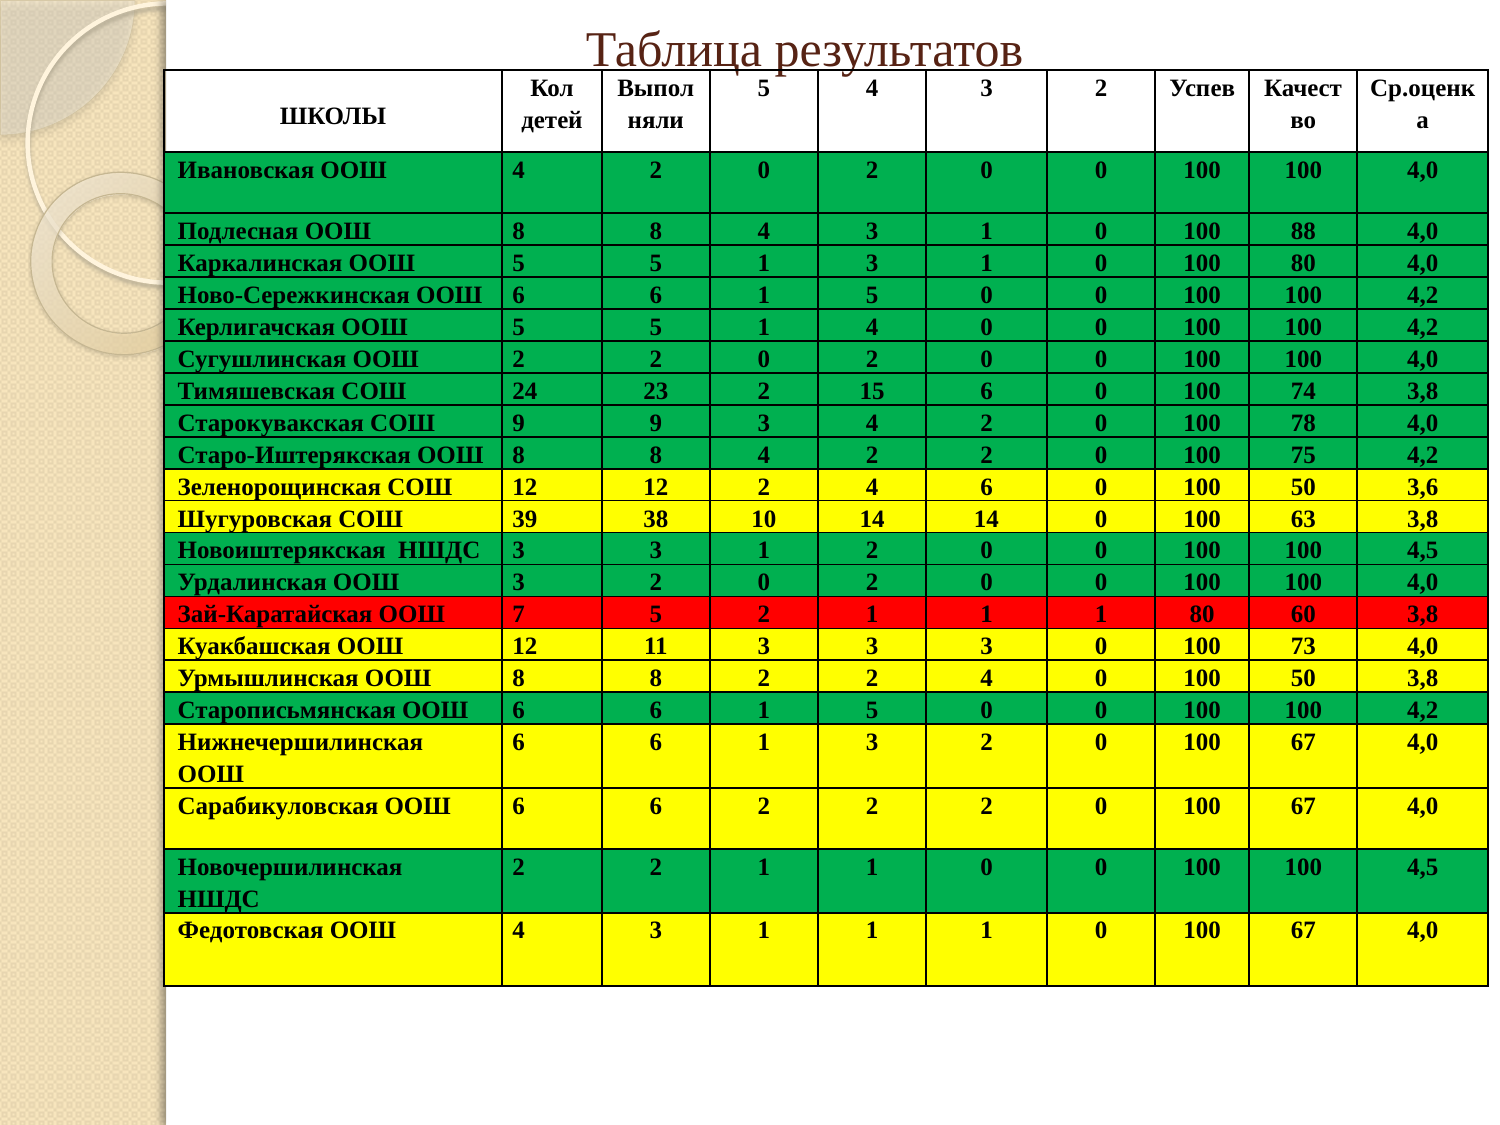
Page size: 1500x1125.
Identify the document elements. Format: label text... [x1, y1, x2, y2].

table_cell 0 [1048, 661, 1154, 691]
table_cell 3,6 [1358, 470, 1487, 500]
table_cell 4,5 [1358, 533, 1487, 564]
table_cell 2 [927, 406, 1046, 436]
table_cell 1 [927, 214, 1046, 244]
table_header 5 [711, 71, 817, 151]
table_cell 1 [927, 914, 1046, 985]
table_header Выполняли [603, 71, 709, 151]
table_cell 6 [503, 693, 601, 723]
table_cell 2 [819, 789, 925, 848]
table_cell Новочершилинская НШДС [165, 850, 501, 912]
table_cell 100 [1156, 789, 1248, 848]
table_cell 1 [711, 278, 817, 308]
table_cell 2 [819, 342, 925, 372]
table_cell 38 [603, 501, 709, 532]
table_cell 88 [1250, 214, 1356, 244]
table_cell 6 [503, 725, 601, 787]
table_cell 0 [1048, 438, 1154, 468]
table_cell 1 [927, 246, 1046, 276]
table_cell 2 [927, 789, 1046, 848]
table_cell 100 [1250, 693, 1356, 723]
table_cell 0 [1048, 501, 1154, 532]
table_cell 100 [1156, 565, 1248, 596]
table_cell 0 [1048, 725, 1154, 787]
table_cell 80 [1250, 246, 1356, 276]
table_cell 4 [503, 914, 601, 985]
table_cell 100 [1250, 342, 1356, 372]
table_cell 14 [927, 501, 1046, 532]
table_cell 0 [927, 693, 1046, 723]
table_cell 74 [1250, 374, 1356, 404]
table_cell 4 [711, 438, 817, 468]
table_cell 4 [819, 310, 925, 340]
table_cell 0 [1048, 214, 1154, 244]
table_cell 4,0 [1358, 214, 1487, 244]
table_cell 0 [927, 310, 1046, 340]
table_cell 1 [711, 246, 817, 276]
table_cell 0 [1048, 246, 1154, 276]
table_cell 0 [1048, 914, 1154, 985]
table_cell Шугуровская СОШ [165, 501, 501, 532]
table_cell 6 [603, 693, 709, 723]
table_cell 2 [503, 850, 601, 912]
table_cell 1 [927, 597, 1046, 628]
table_cell 0 [1048, 153, 1154, 212]
table_cell 4,0 [1358, 246, 1487, 276]
table_cell 3,8 [1358, 374, 1487, 404]
table_cell Ивановская ООШ [165, 153, 501, 212]
table_cell 0 [927, 533, 1046, 564]
table_cell 4 [927, 661, 1046, 691]
table_header Успев [1156, 71, 1248, 151]
table_cell 2 [819, 153, 925, 212]
table_cell 12 [503, 629, 601, 659]
table_cell 6 [603, 789, 709, 848]
table_cell 3 [503, 565, 601, 596]
table_cell 11 [603, 629, 709, 659]
table_cell 0 [1048, 374, 1154, 404]
table_cell 3 [711, 629, 817, 659]
table_cell Ново-Сережкинская ООШ [165, 278, 501, 308]
table_cell Старо-Иштерякская ООШ [165, 438, 501, 468]
table_cell 23 [603, 374, 709, 404]
table_cell 8 [603, 661, 709, 691]
table_cell 2 [927, 725, 1046, 787]
table_cell 4,0 [1358, 406, 1487, 436]
table_cell 100 [1250, 850, 1356, 912]
table_cell 4,2 [1358, 278, 1487, 308]
table_cell 100 [1156, 246, 1248, 276]
table_cell 100 [1156, 438, 1248, 468]
table_cell 0 [927, 153, 1046, 212]
table_cell 4,0 [1358, 725, 1487, 787]
table_cell 0 [1048, 278, 1154, 308]
table_cell 50 [1250, 470, 1356, 500]
table_cell 5 [819, 693, 925, 723]
table_cell 100 [1156, 278, 1248, 308]
table_cell 4,0 [1358, 153, 1487, 212]
table_cell 3 [711, 406, 817, 436]
table_cell 5 [503, 246, 601, 276]
table_cell 100 [1156, 501, 1248, 532]
table_cell 50 [1250, 661, 1356, 691]
table_cell 0 [1048, 693, 1154, 723]
table_header ШКОЛЫ [165, 71, 501, 151]
table_cell 100 [1156, 661, 1248, 691]
table_cell 100 [1156, 406, 1248, 436]
table_cell 100 [1156, 629, 1248, 659]
table_cell 6 [927, 374, 1046, 404]
table_cell 0 [927, 278, 1046, 308]
table_cell Куакбашская ООШ [165, 629, 501, 659]
table_cell 4,0 [1358, 629, 1487, 659]
table_cell 5 [503, 310, 601, 340]
table_cell 3 [603, 914, 709, 985]
table_cell 100 [1156, 153, 1248, 212]
table_cell 4,0 [1358, 789, 1487, 848]
table_cell 100 [1250, 533, 1356, 564]
table_cell 0 [1048, 406, 1154, 436]
table_cell Нижнечершилинская ООШ [165, 725, 501, 787]
title Таблица результатов [246, 0, 1477, 69]
table_cell 3,8 [1358, 501, 1487, 532]
table_cell 9 [603, 406, 709, 436]
table_cell 0 [1048, 470, 1154, 500]
table_cell 100 [1156, 914, 1248, 985]
table_cell 4 [503, 153, 601, 212]
table_cell 67 [1250, 914, 1356, 985]
table_cell 0 [1048, 565, 1154, 596]
table_cell 1 [711, 533, 817, 564]
table_cell 5 [819, 278, 925, 308]
table_cell Урмышлинская ООШ [165, 661, 501, 691]
table_cell 2 [711, 470, 817, 500]
table_cell 0 [711, 565, 817, 596]
table_cell 39 [503, 501, 601, 532]
table_cell Сарабикуловская ООШ [165, 789, 501, 848]
table_cell 1 [711, 725, 817, 787]
table_cell 4,2 [1358, 693, 1487, 723]
table_cell 1 [819, 914, 925, 985]
table_cell 2 [711, 374, 817, 404]
table_cell 24 [503, 374, 601, 404]
table_cell Старокувакская СОШ [165, 406, 501, 436]
table_cell Федотовская ООШ [165, 914, 501, 985]
table_cell 12 [503, 470, 601, 500]
table_cell 3 [927, 629, 1046, 659]
table_cell 4,0 [1358, 914, 1487, 985]
table_cell Зай-Каратайская ООШ [165, 597, 501, 628]
table_cell Зеленорощинская СОШ [165, 470, 501, 500]
table_cell 100 [1156, 342, 1248, 372]
table_cell 0 [927, 342, 1046, 372]
table_header Ср.оценка [1358, 71, 1487, 151]
table_cell 1 [711, 693, 817, 723]
table_cell 3 [503, 533, 601, 564]
table_cell 14 [819, 501, 925, 532]
table_cell 2 [927, 438, 1046, 468]
table_cell 3,8 [1358, 661, 1487, 691]
table_cell 100 [1156, 214, 1248, 244]
table_cell Тимяшевская СОШ [165, 374, 501, 404]
table_cell 0 [1048, 789, 1154, 848]
table_cell 100 [1250, 310, 1356, 340]
table_cell 10 [711, 501, 817, 532]
table_cell 7 [503, 597, 601, 628]
table_cell 60 [1250, 597, 1356, 628]
table_cell 6 [503, 278, 601, 308]
table_cell 80 [1156, 597, 1248, 628]
table_cell 3 [603, 533, 709, 564]
table_cell 0 [1048, 850, 1154, 912]
table_cell Подлесная ООШ [165, 214, 501, 244]
table_cell 1 [1048, 597, 1154, 628]
table_cell 8 [603, 214, 709, 244]
table_cell 2 [603, 565, 709, 596]
table_cell 4,5 [1358, 850, 1487, 912]
table_cell 8 [503, 214, 601, 244]
table_cell 78 [1250, 406, 1356, 436]
table_cell 100 [1250, 565, 1356, 596]
table_cell 8 [503, 438, 601, 468]
table_cell 2 [819, 565, 925, 596]
table_header 3 [927, 71, 1046, 151]
table_cell 4,0 [1358, 342, 1487, 372]
table_header 4 [819, 71, 925, 151]
table_cell 2 [711, 789, 817, 848]
table_cell 75 [1250, 438, 1356, 468]
table_cell 1 [711, 914, 817, 985]
table_cell 4 [711, 214, 817, 244]
table_cell 3 [819, 214, 925, 244]
table_cell 6 [603, 725, 709, 787]
table_cell 3,8 [1358, 597, 1487, 628]
table_cell 6 [603, 278, 709, 308]
table_cell 1 [711, 850, 817, 912]
table_cell 4 [819, 470, 925, 500]
table_cell 100 [1156, 470, 1248, 500]
table_header Качество [1250, 71, 1356, 151]
table_cell 6 [927, 470, 1046, 500]
table_cell 3 [819, 246, 925, 276]
table_cell 2 [603, 850, 709, 912]
table_cell 2 [603, 153, 709, 212]
table_cell 67 [1250, 789, 1356, 848]
table_cell 2 [819, 438, 925, 468]
table_cell 100 [1156, 374, 1248, 404]
table_cell 6 [503, 789, 601, 848]
table_cell 0 [927, 850, 1046, 912]
table_cell Новоиштерякская НШДС [165, 533, 501, 564]
table_cell Сугушлинская ООШ [165, 342, 501, 372]
table_cell 5 [603, 246, 709, 276]
table_cell 3 [819, 725, 925, 787]
table_cell 1 [711, 310, 817, 340]
table_cell 4 [819, 406, 925, 436]
table_cell 2 [711, 597, 817, 628]
table_cell 2 [819, 661, 925, 691]
table_cell 0 [1048, 629, 1154, 659]
table_cell Урдалинская ООШ [165, 565, 501, 596]
table_cell 100 [1156, 693, 1248, 723]
table_cell 67 [1250, 725, 1356, 787]
table_cell 12 [603, 470, 709, 500]
table_cell 0 [711, 342, 817, 372]
table_cell 2 [711, 661, 817, 691]
table_cell 4,2 [1358, 310, 1487, 340]
table_cell 0 [711, 153, 817, 212]
table_cell 100 [1156, 725, 1248, 787]
table_cell 73 [1250, 629, 1356, 659]
table_cell 4,2 [1358, 438, 1487, 468]
table_cell 3 [819, 629, 925, 659]
table_cell 9 [503, 406, 601, 436]
table_cell 15 [819, 374, 925, 404]
table_cell 100 [1156, 310, 1248, 340]
table_cell 5 [603, 597, 709, 628]
table_cell 0 [1048, 310, 1154, 340]
table_header Кол детей [503, 71, 601, 151]
table_cell 100 [1156, 850, 1248, 912]
table_cell 2 [819, 533, 925, 564]
table_cell 63 [1250, 501, 1356, 532]
table_cell 0 [927, 565, 1046, 596]
table_cell 8 [603, 438, 709, 468]
table_header 2 [1048, 71, 1154, 151]
table_cell 4,0 [1358, 565, 1487, 596]
table_cell 100 [1156, 533, 1248, 564]
table_cell 1 [819, 597, 925, 628]
table_cell 8 [503, 661, 601, 691]
table_cell 1 [819, 850, 925, 912]
table_cell Каркалинская ООШ [165, 246, 501, 276]
table_cell 100 [1250, 153, 1356, 212]
table_cell Керлигачская ООШ [165, 310, 501, 340]
table_cell 5 [603, 310, 709, 340]
table_cell 2 [603, 342, 709, 372]
table_cell 100 [1250, 278, 1356, 308]
table_cell 0 [1048, 533, 1154, 564]
table_cell 0 [1048, 342, 1154, 372]
table_cell 2 [503, 342, 601, 372]
table_cell Старописьмянская ООШ [165, 693, 501, 723]
